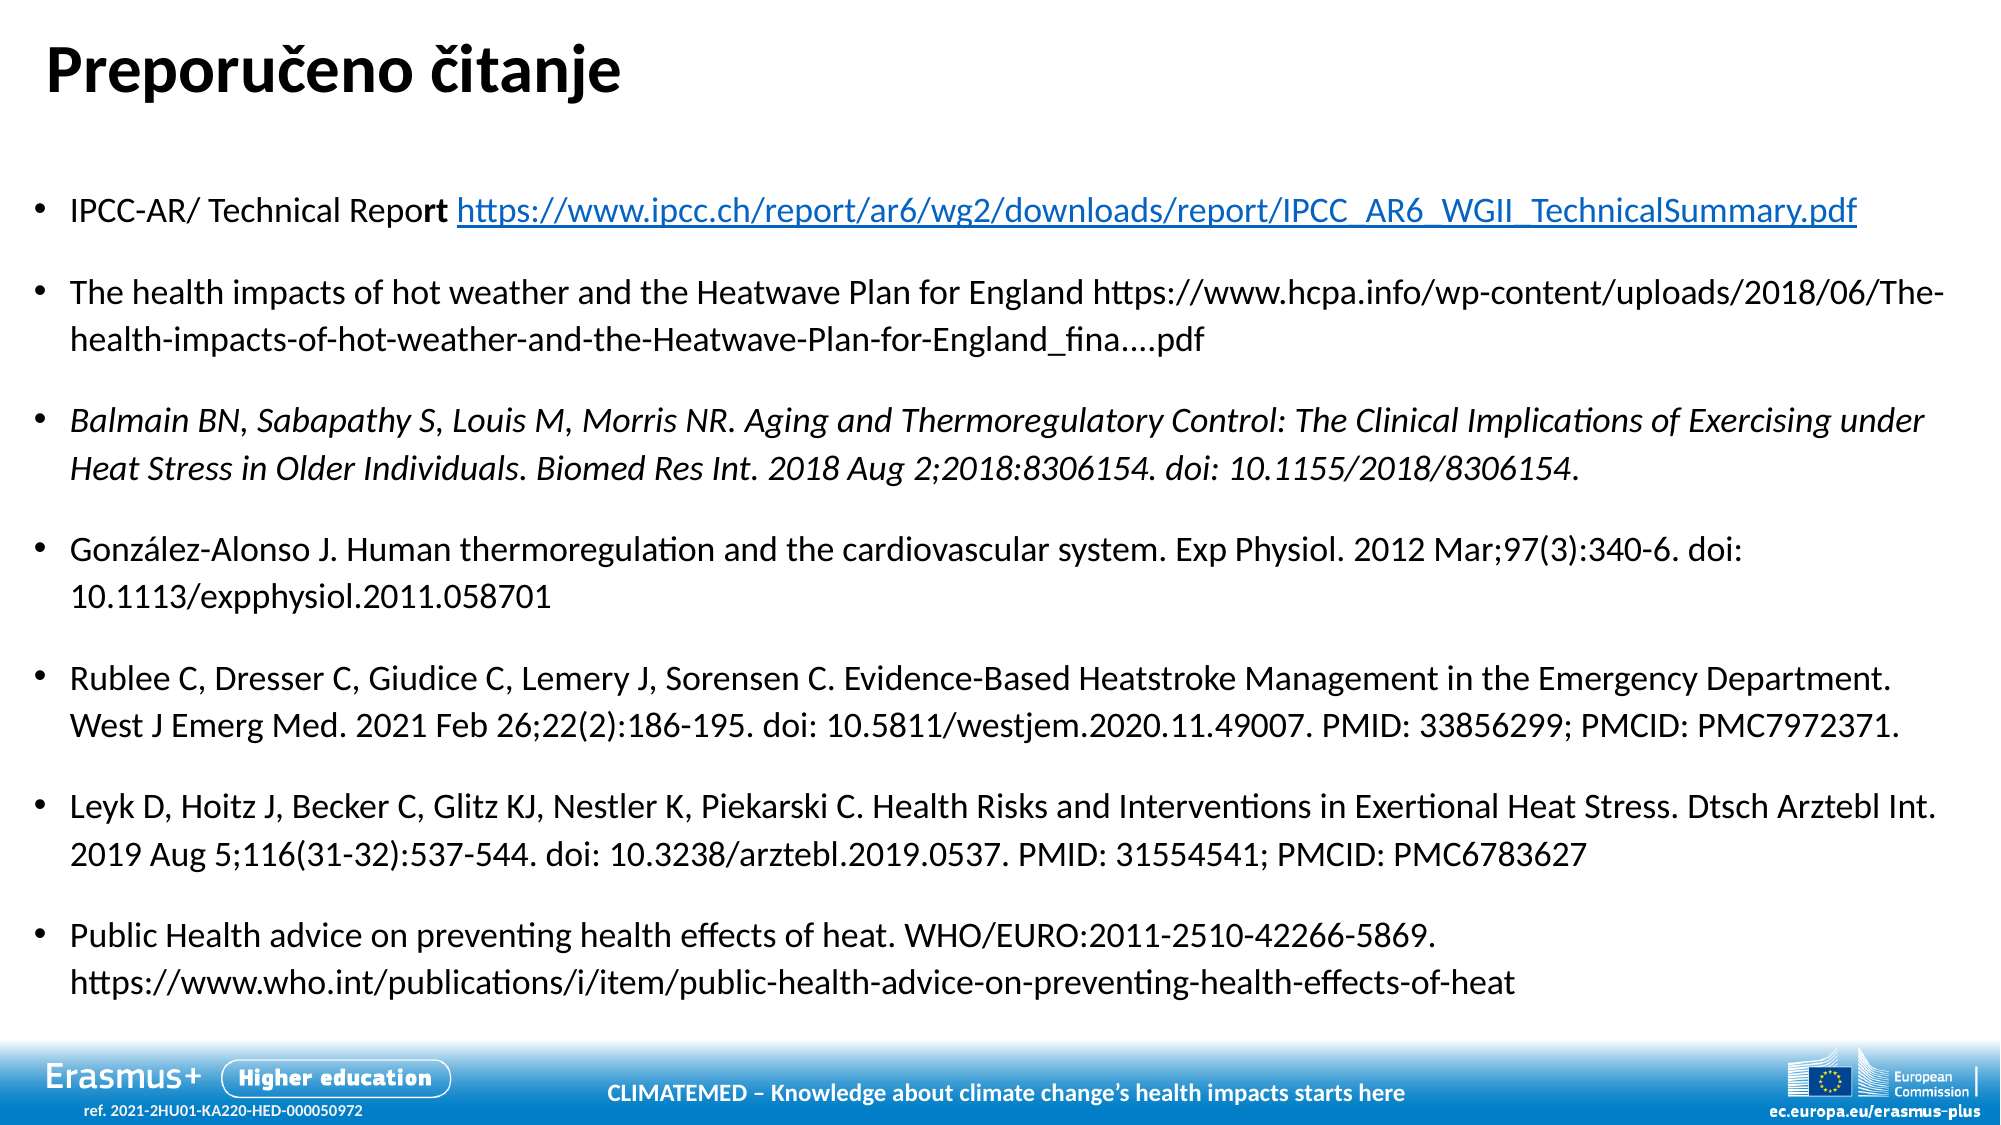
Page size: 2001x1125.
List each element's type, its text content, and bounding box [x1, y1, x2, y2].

picture [0, 899, 2000, 1125]
title Preporučeno čitanje [31, 25, 1984, 116]
list IPCC-AR/ Technical Report https://www.ipcc.ch/report/ar6/wg2/downloads/report/IPCC_AR6_WGII_TechnicalSummary.pdf The health impacts of hot weather and the Heatwave Plan for England https://www.hcpa.info/wp-content/uploads/2018/06/The-health-impacts-of-hot-weather-and-the-Heatwave-Plan-for-England_fina....pdf Balmain BN, Sabapathy S, Louis M, Morris NR. Aging and Thermoregulatory Control: The Clinical Implications of Exercising under Heat Stress in Older Individuals. Biomed Res Int. 2018 Aug 2;2018:8306154. doi: 10.1155/2018/8306154. González-Alonso J. Human thermoregulation and the cardiovascular system. Exp Physiol. 2012 Mar;97(3):340-6. doi: 10.1113/expphysiol.2011.058701 Rublee C, Dresser C, Giudice C, Lemery J, Sorensen C. Evidence-Based Heatstroke Management in the Emergency Department. West J Emerg Med. 2021 Feb 26;22(2):186-195. doi: 10.5811/westjem.2020.11.49007. PMID: 33856299; PMCID: PMC7972371. Leyk D, Hoitz J, Becker C, Glitz KJ, Nestler K, Piekarski C. Health Risks and Interventions in Exertional Heat Stress. Dtsch Arztebl Int. 2019 Aug 5;116(31-32):537-544. doi: 10.3238/arztebl.2019.0537. PMID: 31554541; PMCID: PMC6783627 Public Health advice on preventing health effects of heat. WHO/EURO:2011-2510-42266-5869. https://www.who.int/publications/i/item/public-health-advice-on-preventing-health-effects-of-heat [18, 175, 1971, 1033]
